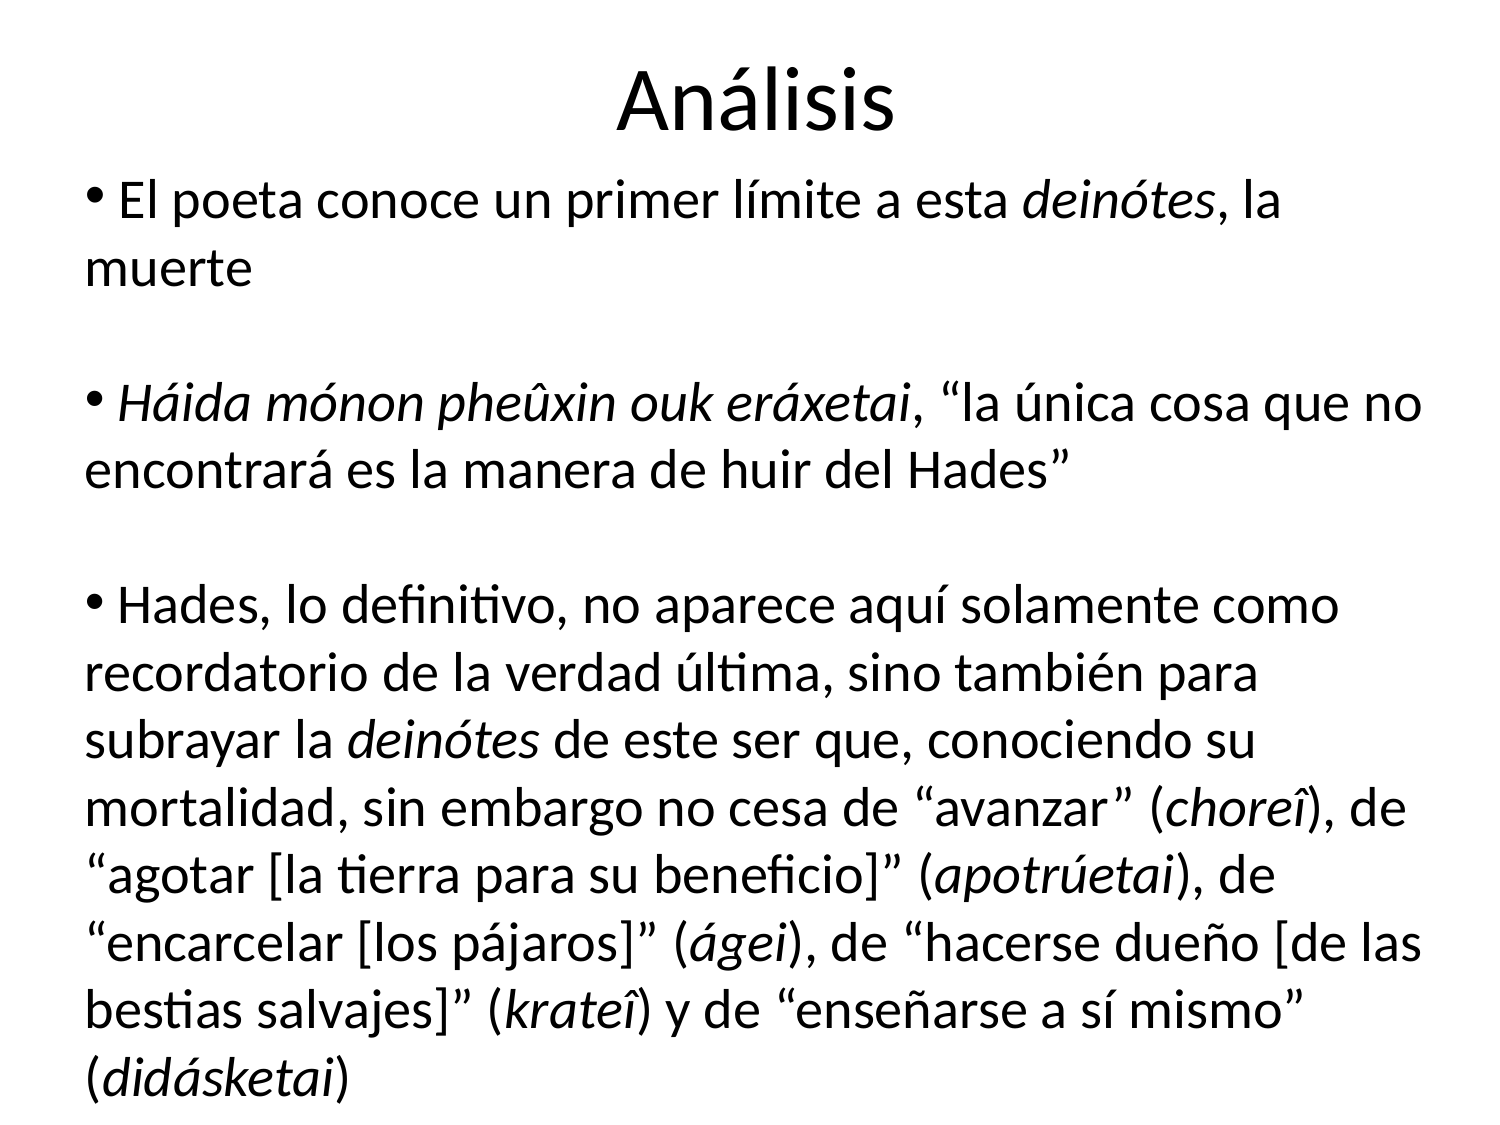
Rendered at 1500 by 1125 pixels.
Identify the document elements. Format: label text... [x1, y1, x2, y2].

title Análisis [82, 0, 1432, 152]
text_box El poeta conoce un primer límite a esta deinótes, la muerte Háida mónon pheûxin ouk eráxetai, “la única cosa que no encontrará es la manera de huir del Hades” Hades, lo definitivo, no aparece aquí solamente como recordatorio de la verdad última, sino también para subrayar la deinótes de este ser que, conociendo su mortalidad, sin embargo no cesa de “avanzar” (choreî), de “agotar [la tierra para su beneficio]” (apotrúetai), de “encarcelar [los pájaros]” (ágei), de “hacerse dueño [de las bestias salvajes]” (krateî) y de “enseñarse a sí mismo” (didásketai) [70, 152, 1442, 1115]
